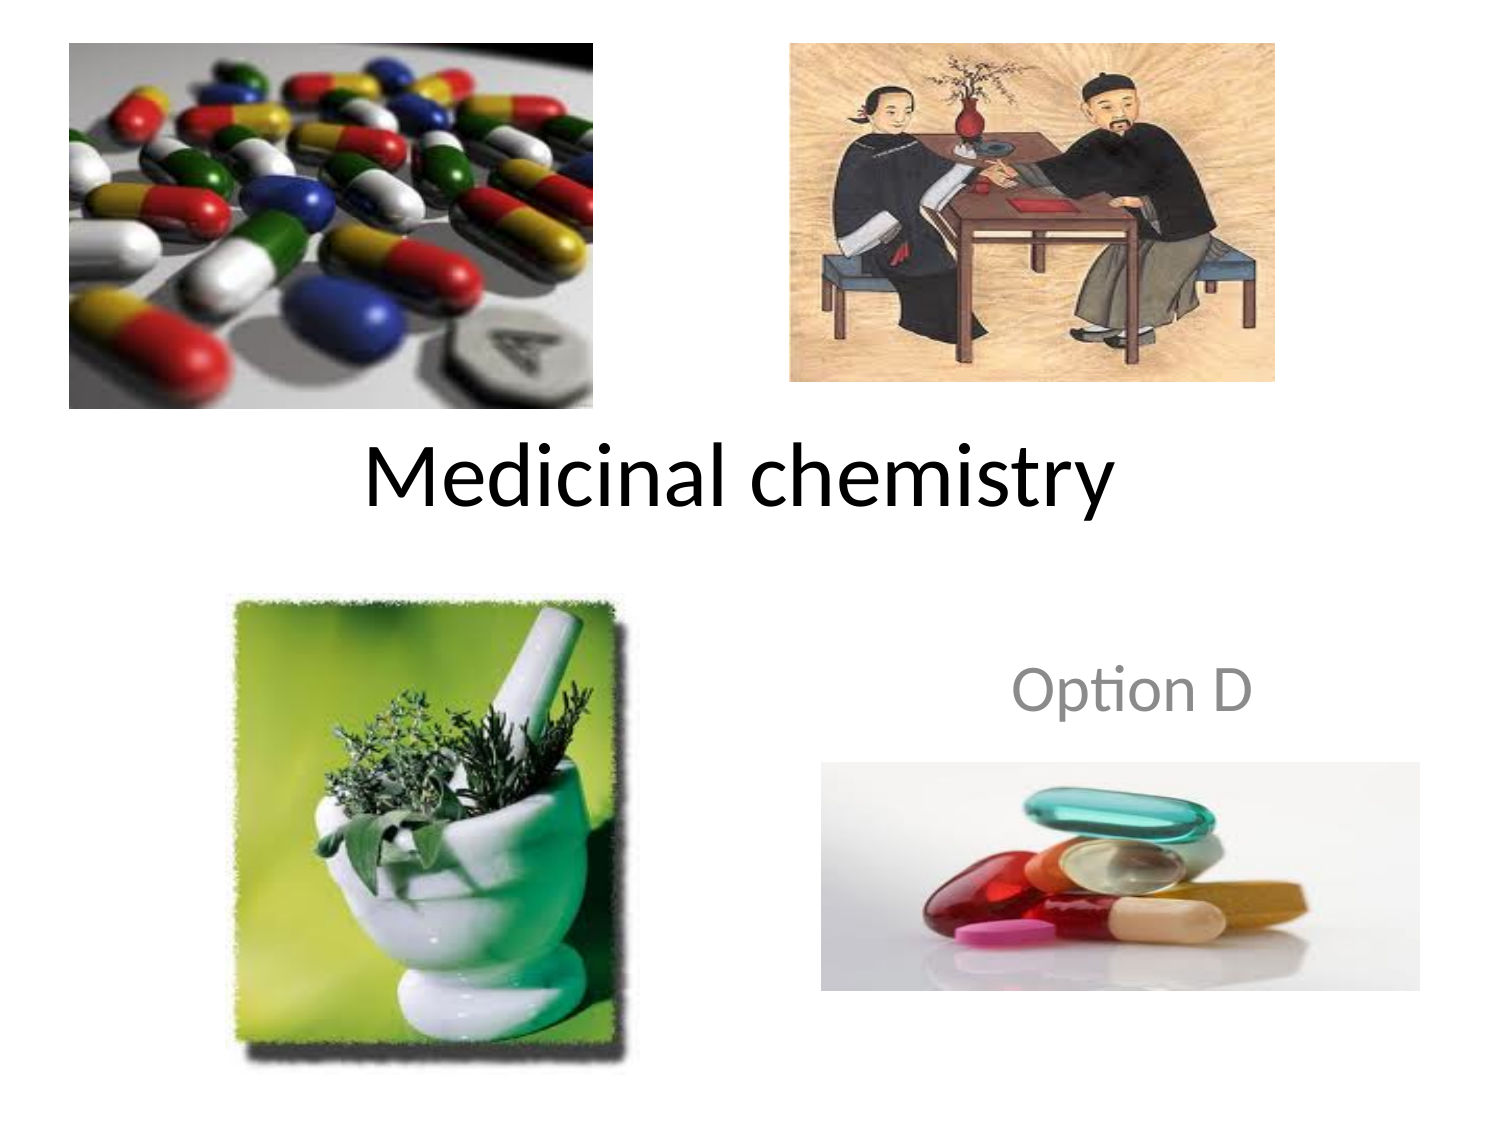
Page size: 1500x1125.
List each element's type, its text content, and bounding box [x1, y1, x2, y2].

picture [68, 43, 593, 409]
picture [789, 43, 1276, 383]
subtitle Option D Part 1 [644, 637, 1275, 925]
picture [224, 593, 640, 1075]
picture [821, 762, 1420, 992]
title Medicinal chemistry [112, 349, 1388, 591]
